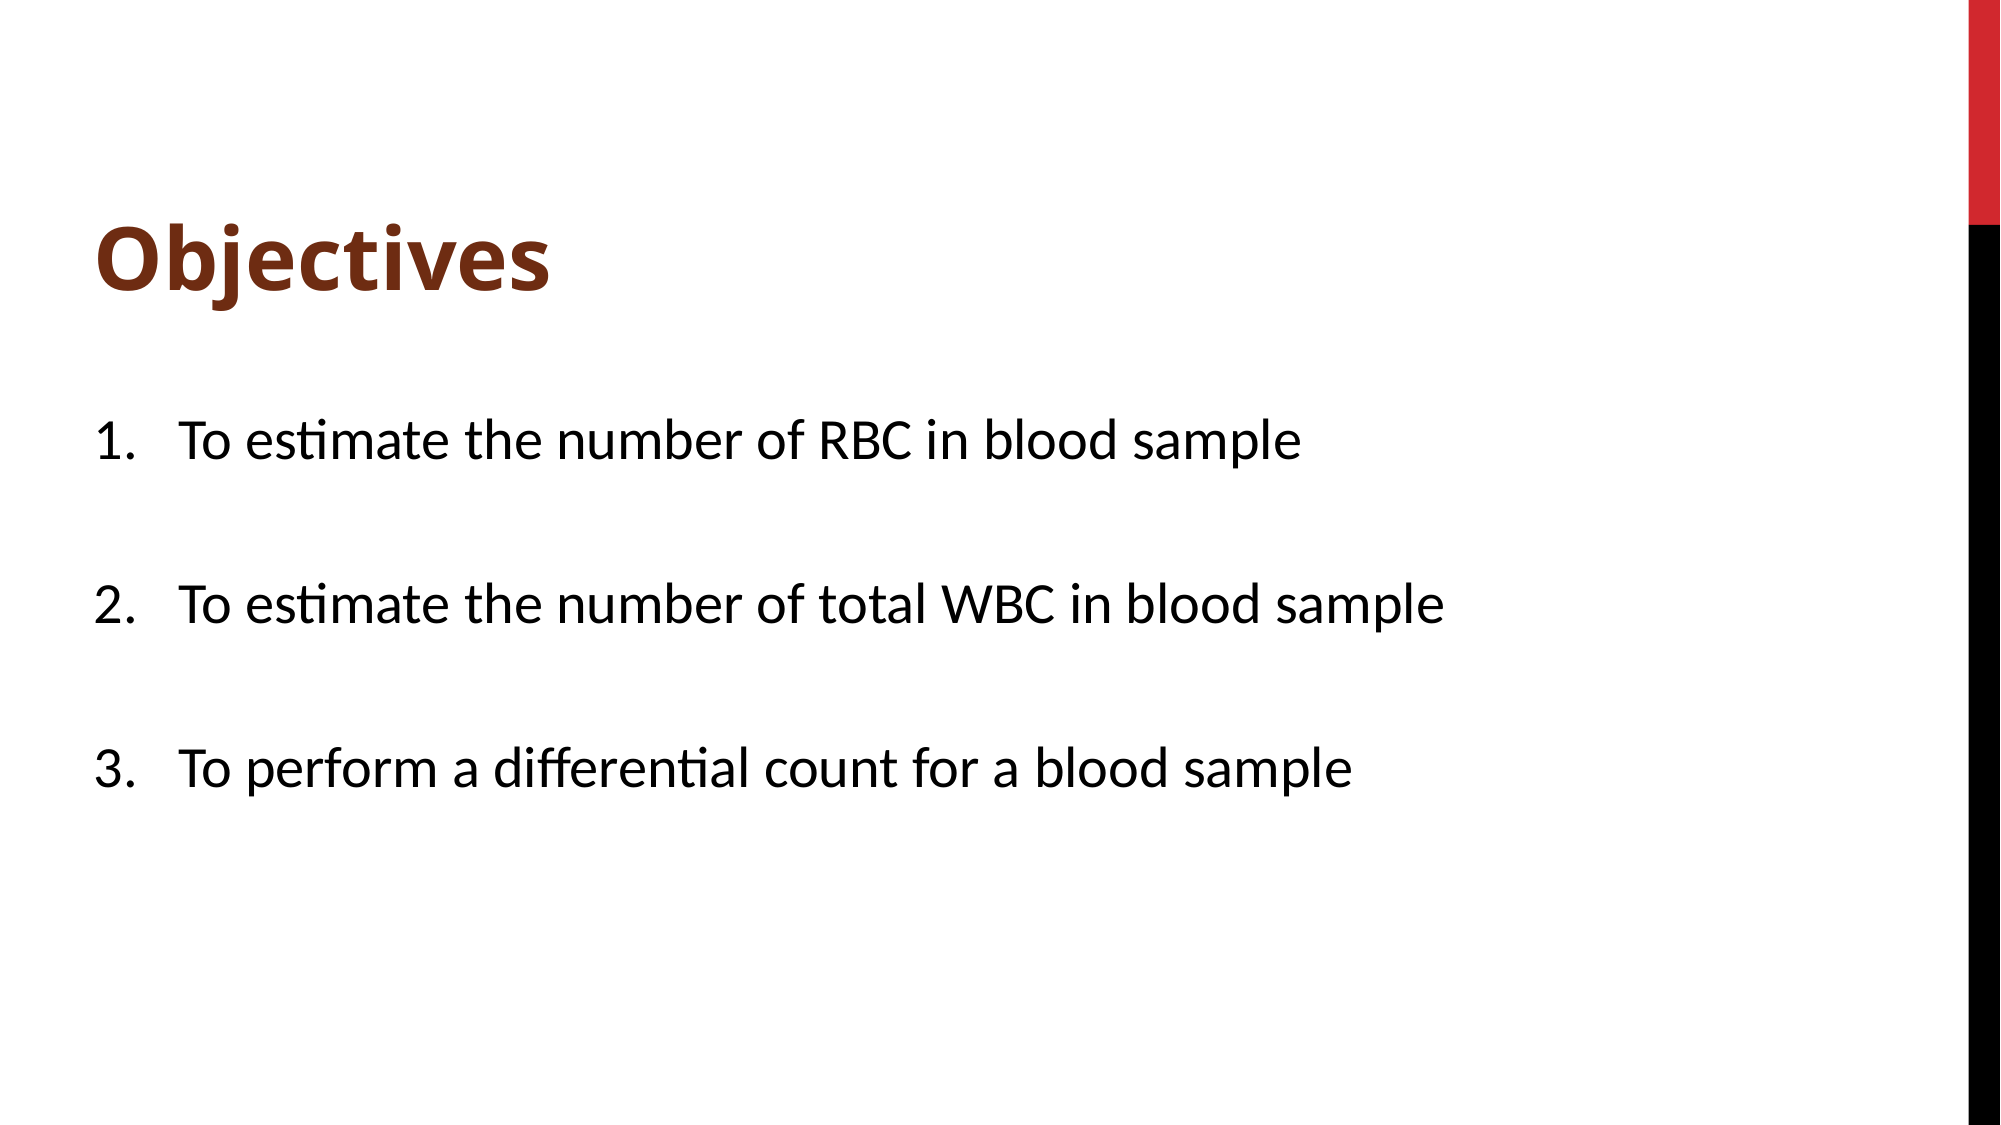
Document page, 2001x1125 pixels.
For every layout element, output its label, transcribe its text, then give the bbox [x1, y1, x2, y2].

list Objectives To estimate the number of RBC in blood sample To estimate the number of total WBC in blood sample To perform a differential count for a blood sample [78, 90, 1753, 891]
